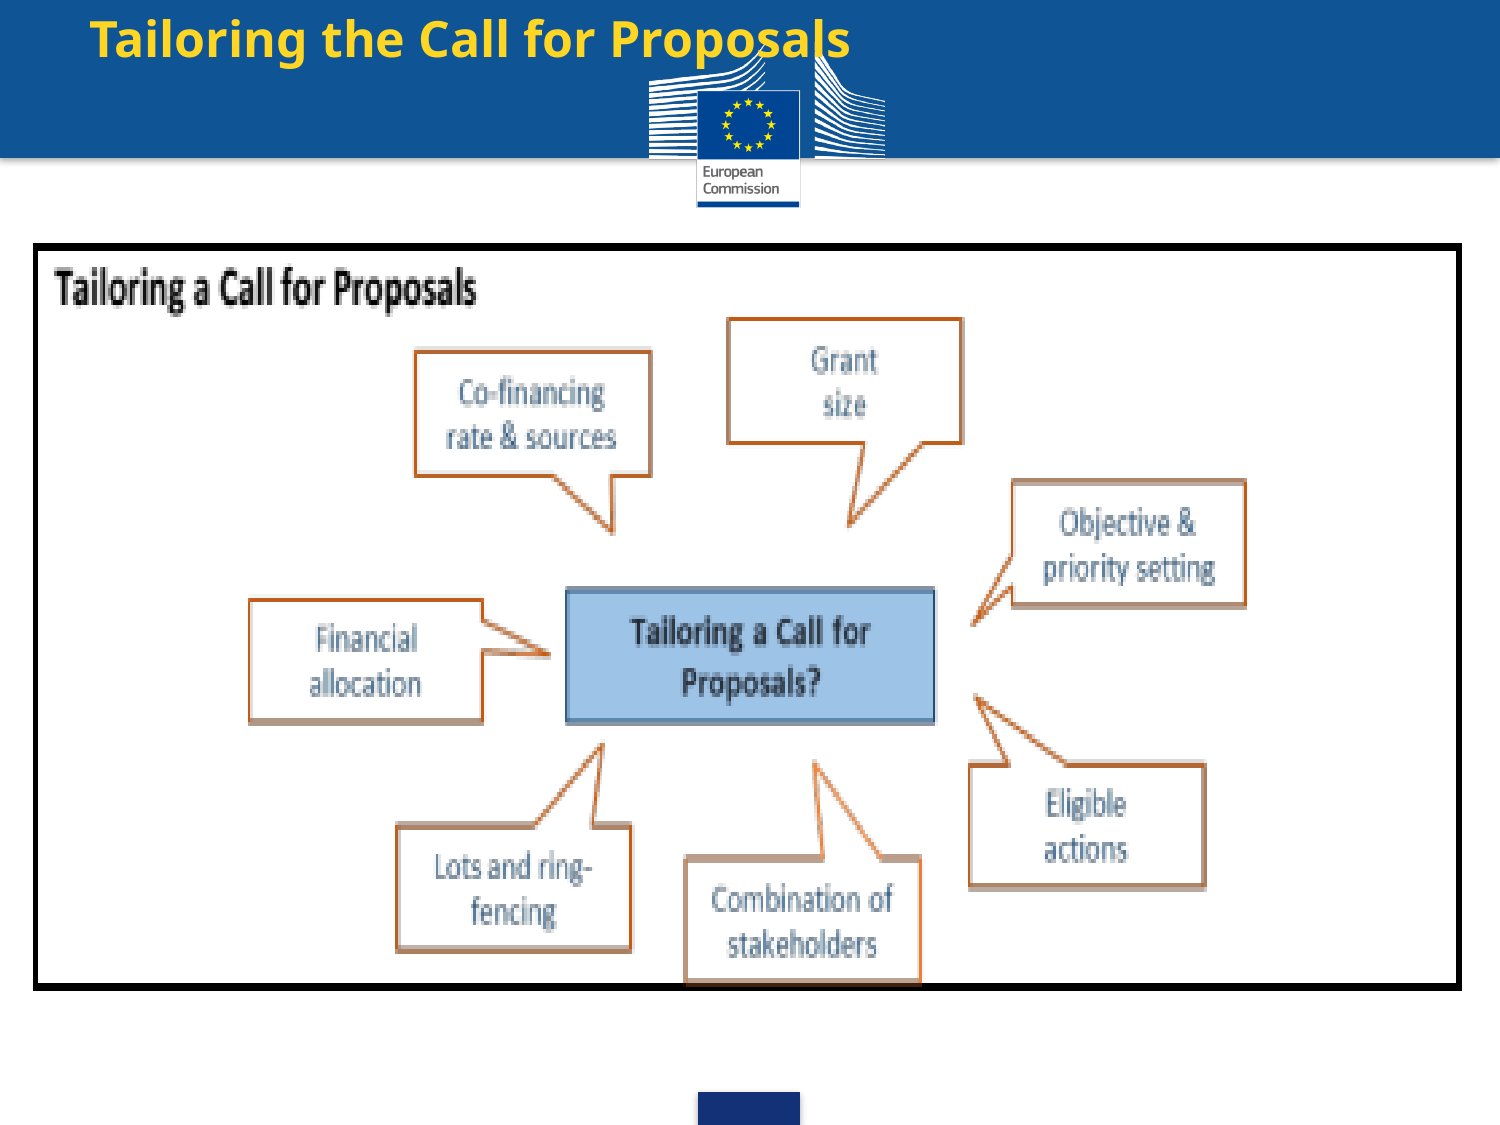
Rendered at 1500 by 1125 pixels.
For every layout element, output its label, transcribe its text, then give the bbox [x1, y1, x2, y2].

picture [649, 42, 885, 208]
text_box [0, 243, 1500, 1067]
text_box Tailoring the Call for Proposals [74, 0, 867, 75]
